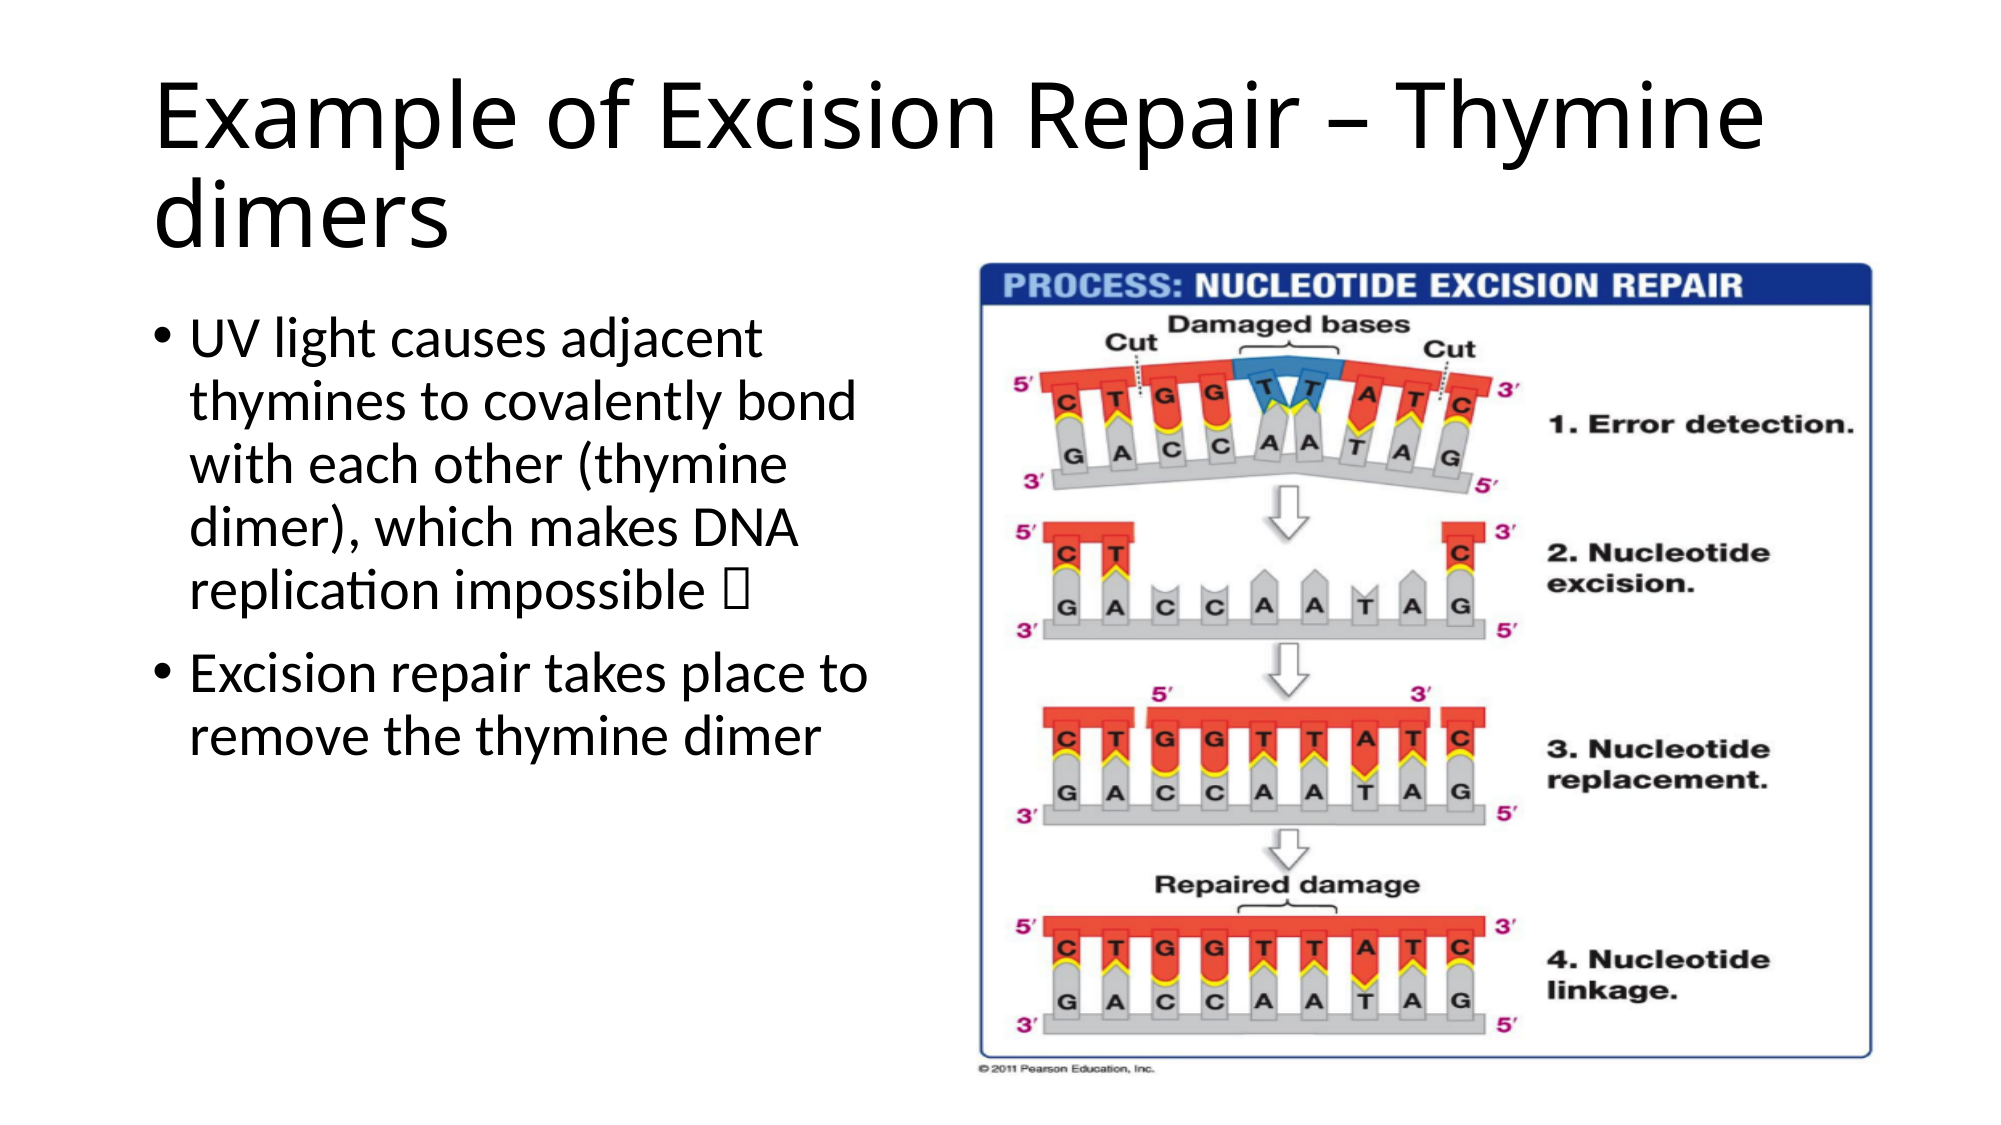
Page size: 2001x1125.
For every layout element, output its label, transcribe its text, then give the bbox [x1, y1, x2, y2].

picture [976, 262, 1884, 1078]
title Example of Excision Repair – Thymine dimers [137, 59, 1863, 278]
list UV light causes adjacent thymines to covalently bond with each other (thymine dimer), which makes DNA replication impossible  Excision repair takes place to remove the thymine dimer [137, 299, 973, 1014]
